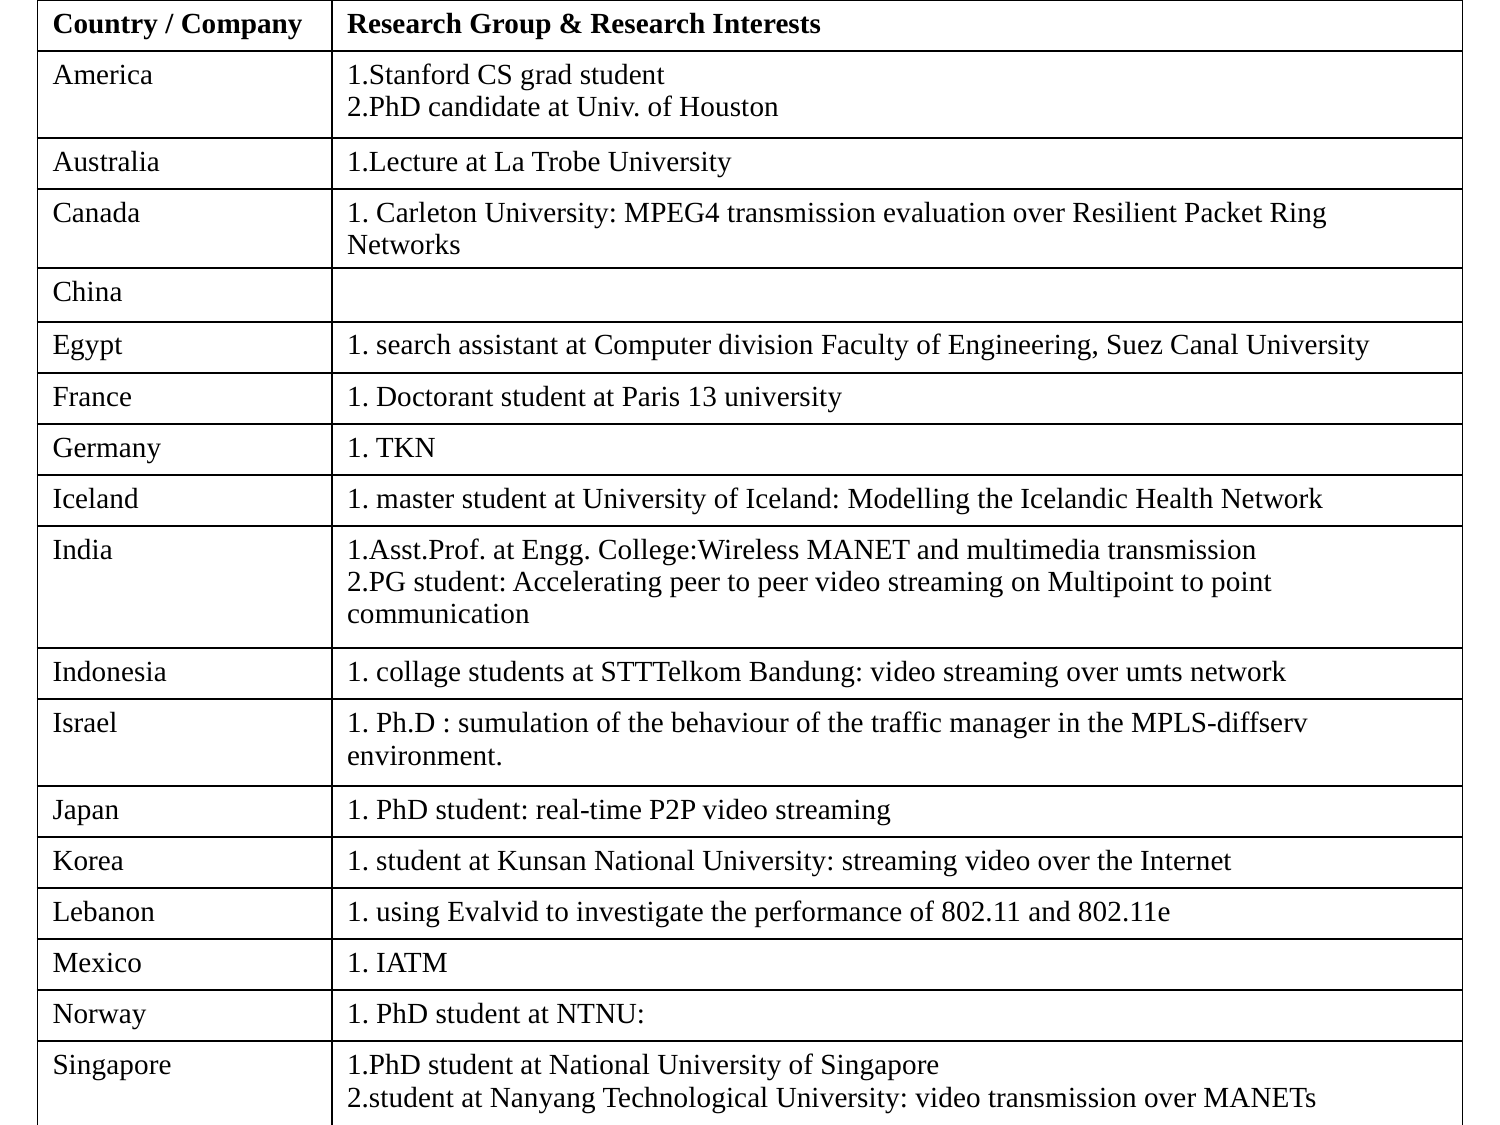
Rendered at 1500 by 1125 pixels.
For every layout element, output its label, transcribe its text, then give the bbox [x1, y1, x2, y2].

table_cell China [38, 269, 331, 321]
table_cell 1. PhD student at NTNU: [333, 991, 1462, 1040]
table_cell 1. Ph.D : sumulation of the behaviour of the traffic manager in the MPLS-diffserv environment. [333, 700, 1462, 785]
table_cell India [38, 527, 331, 647]
table_cell 1. master student at University of Iceland: Modelling the Icelandic Health Network [333, 476, 1462, 525]
table_cell Asst.Prof. at Engg. College:Wireless MANET and multimedia transmission PG student: Accelerating peer to peer video streaming on Multipoint to point communication [333, 527, 1462, 647]
table_cell Korea [38, 838, 331, 887]
table_cell Lecture at La Trobe University [333, 139, 1462, 188]
table_cell 1. IATM [333, 940, 1462, 989]
table_cell Canada [38, 190, 331, 267]
table_cell 1. Carleton University: MPEG4 transmission evaluation over Resilient Packet Ring Networks [333, 190, 1462, 267]
table_cell Mexico [38, 940, 331, 989]
table_cell Iceland [38, 476, 331, 525]
table_cell 1. using Evalvid to investigate the performance of 802.11 and 802.11e [333, 889, 1462, 938]
table_cell 1. search assistant at Computer division Faculty of Engineering, Suez Canal University [333, 323, 1462, 372]
table_cell Israel [38, 700, 331, 785]
table_cell Singapore [38, 1042, 331, 1125]
table_cell 1. TKN [333, 425, 1462, 474]
table_cell Germany [38, 425, 331, 474]
table_cell 1. student at Kunsan National University: streaming video over the Internet [333, 838, 1462, 887]
table_cell Egypt [38, 323, 331, 372]
table_cell [333, 269, 1462, 321]
table_cell Japan [38, 787, 331, 836]
table_cell France [38, 374, 331, 423]
table_cell Stanford CS grad student PhD candidate at Univ. of Houston [333, 52, 1462, 137]
table_cell 1. collage students at STTTelkom Bandung: video streaming over umts network [333, 649, 1462, 698]
table_cell PhD student at National University of Singapore student at Nanyang Technological University: video transmission over MANETs [333, 1042, 1462, 1125]
table_cell Australia [38, 139, 331, 188]
table_cell Norway [38, 991, 331, 1040]
table_cell America [38, 52, 331, 137]
table_cell 1. PhD student: real-time P2P video streaming [333, 787, 1462, 836]
table_header Country / Company [38, 1, 331, 50]
table_cell Indonesia [38, 649, 331, 698]
table_cell Lebanon [38, 889, 331, 938]
table_header Research Group & Research Interests [333, 1, 1462, 50]
table_cell 1. Doctorant student at Paris 13 university [333, 374, 1462, 423]
